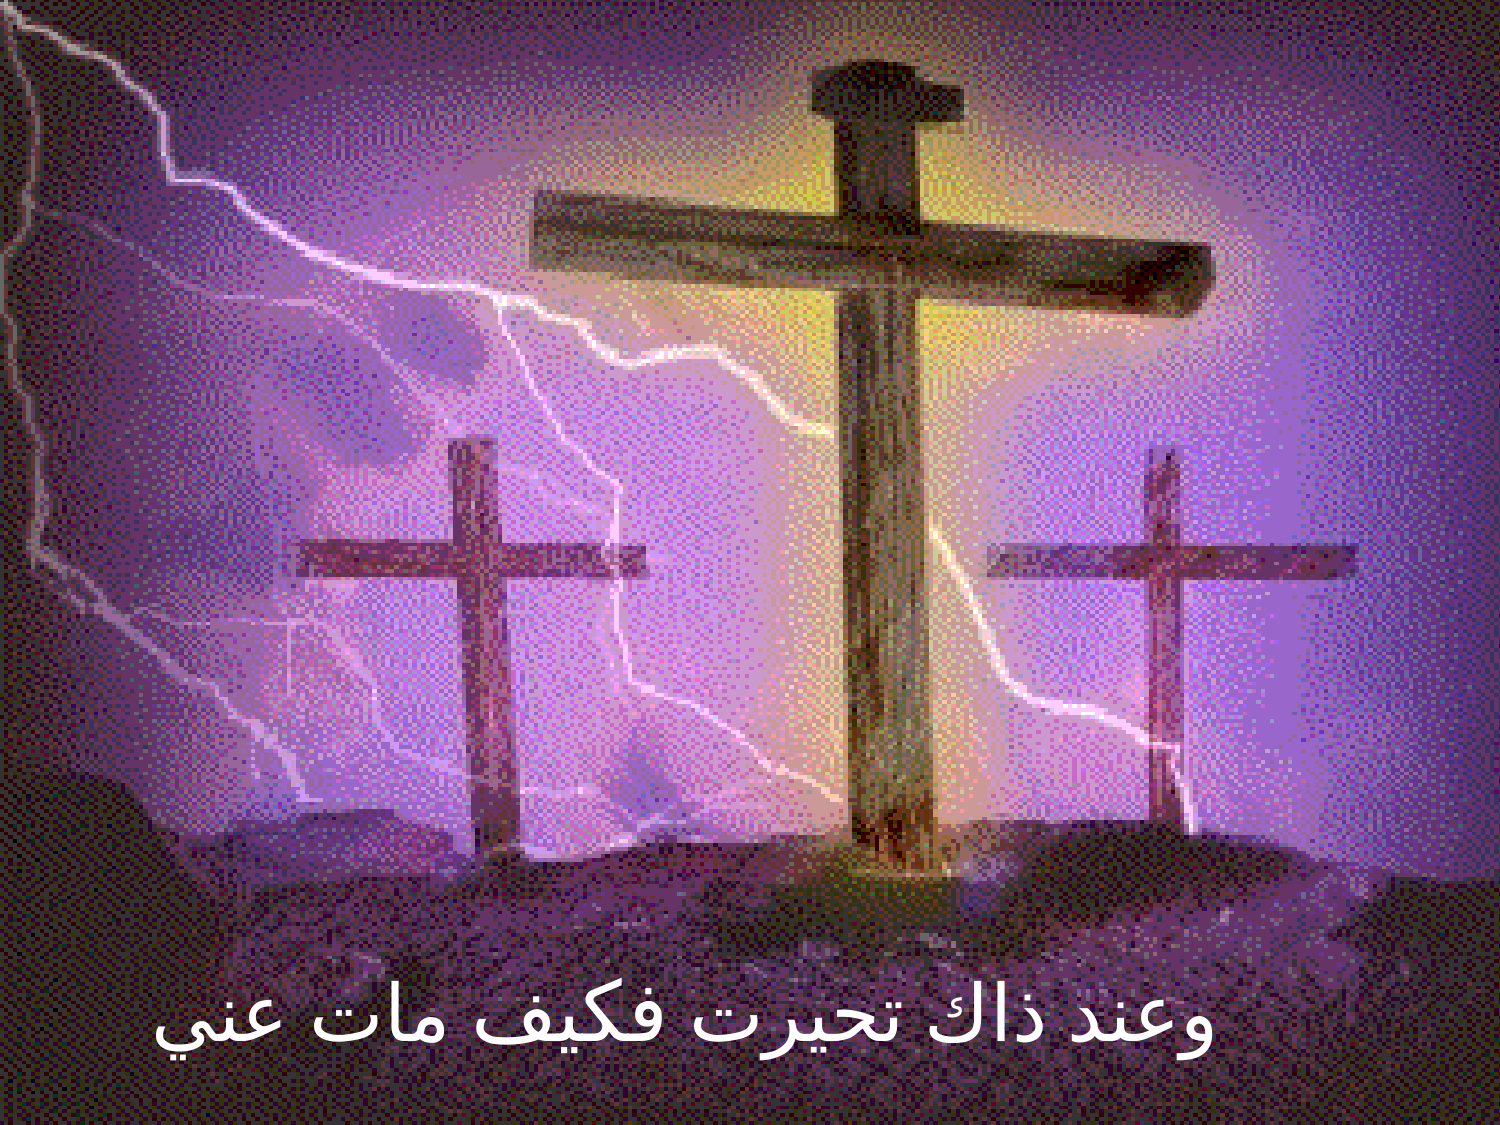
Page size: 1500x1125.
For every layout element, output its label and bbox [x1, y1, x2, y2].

list [0, 0, 1500, 1125]
